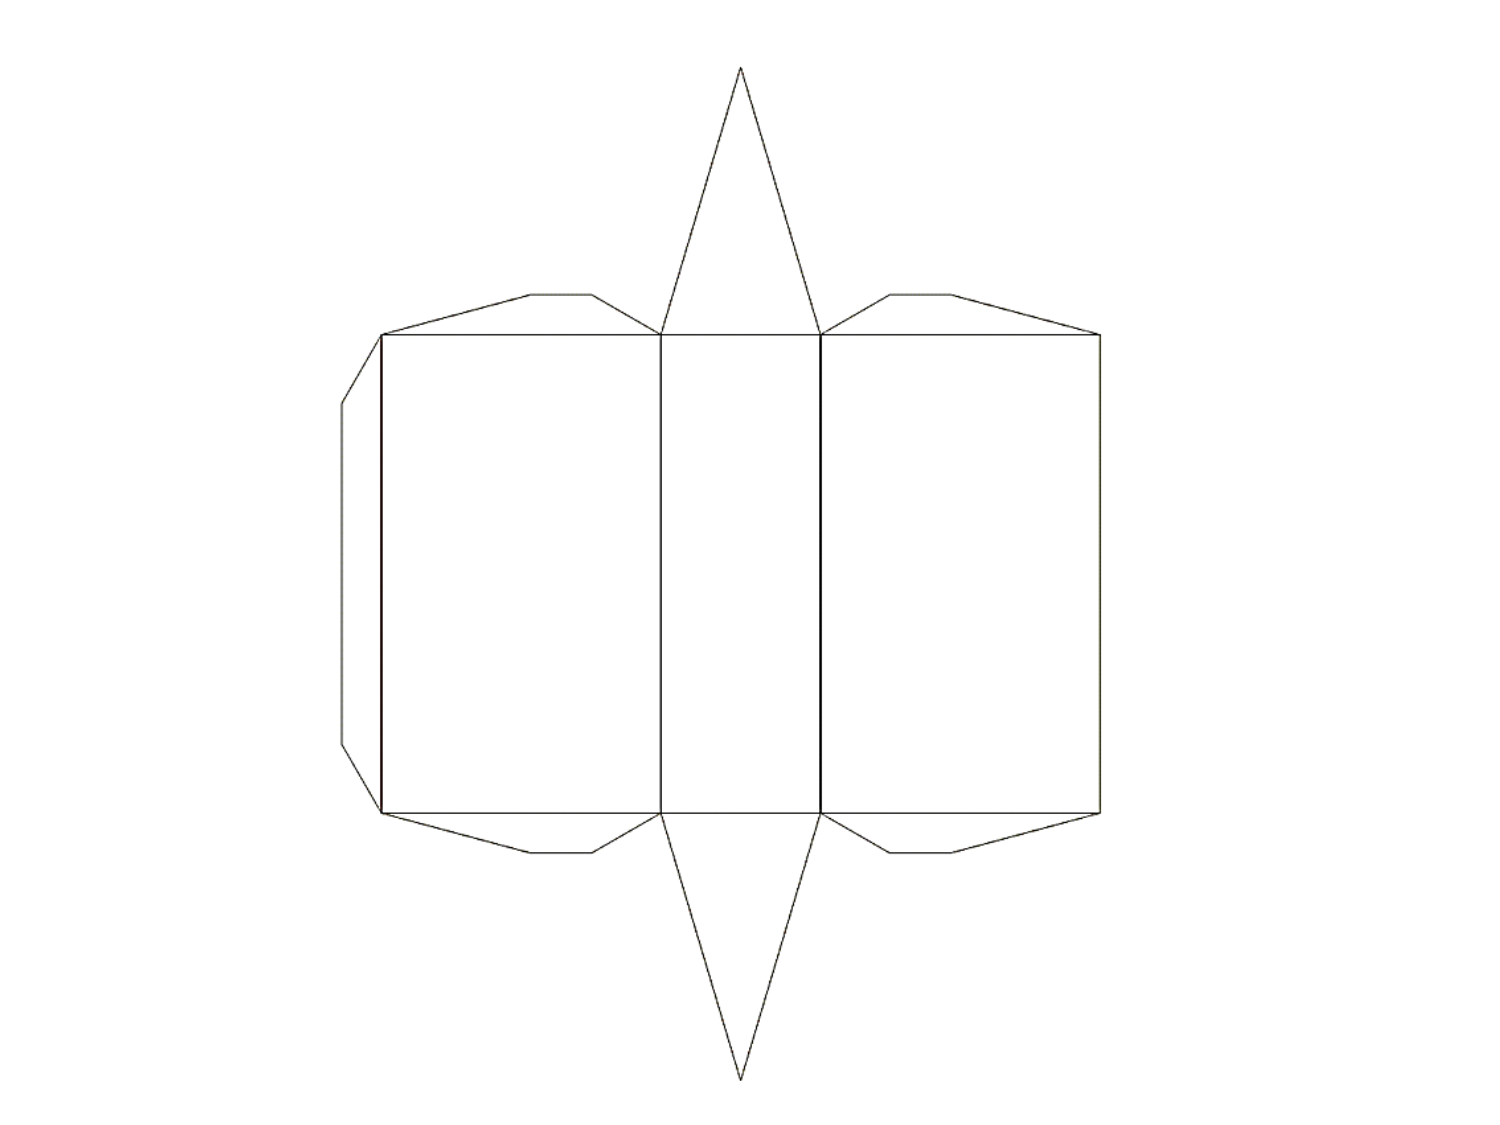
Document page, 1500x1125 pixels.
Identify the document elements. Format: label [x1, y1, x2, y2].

picture [334, 62, 1117, 1118]
